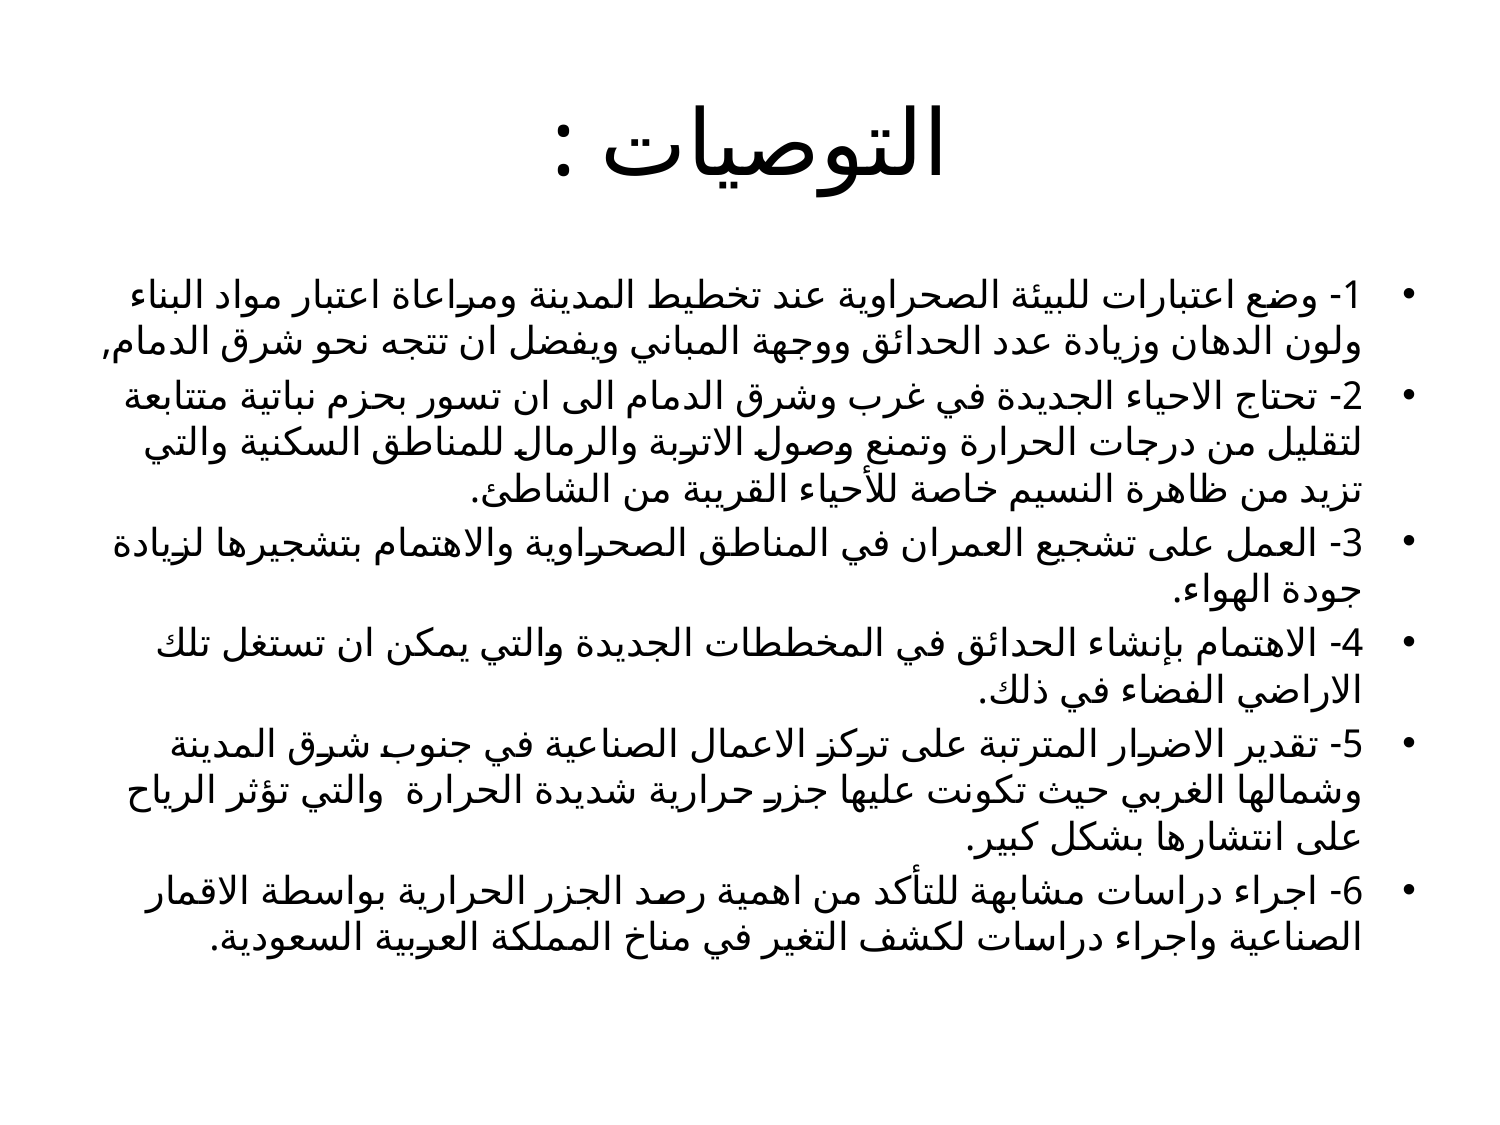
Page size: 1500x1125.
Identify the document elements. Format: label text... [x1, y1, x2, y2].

title التوصيات : [75, 45, 1425, 233]
list 1- وضع اعتبارات للبيئة الصحراوية عند تخطيط المدينة ومراعاة اعتبار مواد البناء ولون الدهان وزيادة عدد الحدائق ووجهة المباني ويفضل ان تتجه نحو شرق الدمام, 2- تحتاج الاحياء الجديدة في غرب وشرق الدمام الى ان تسور بحزم نباتية متتابعة لتقليل من درجات الحرارة وتمنع وصول الاتربة والرمال للمناطق السكنية والتي تزيد من ظاهرة النسيم خاصة للأحياء القريبة من الشاطئ. 3- العمل على تشجيع العمران في المناطق الصحراوية والاهتمام بتشجيرها لزيادة جودة الهواء. 4- الاهتمام بإنشاء الحدائق في المخططات الجديدة والتي يمكن ان تستغل تلك الاراضي الفضاء في ذلك. 5- تقدير الاضرار المترتبة على تركز الاعمال الصناعية في جنوب شرق المدينة وشمالها الغربي حيث تكونت عليها جزر حرارية شديدة الحرارة والتي تؤثر الرياح على انتشارها بشكل كبير. 6- اجراء دراسات مشابهة للتأكد من اهمية رصد الجزر الحرارية بواسطة الاقمار الصناعية واجراء دراسات لكشف التغير في مناخ المملكة العربية السعودية. [75, 262, 1425, 1005]
